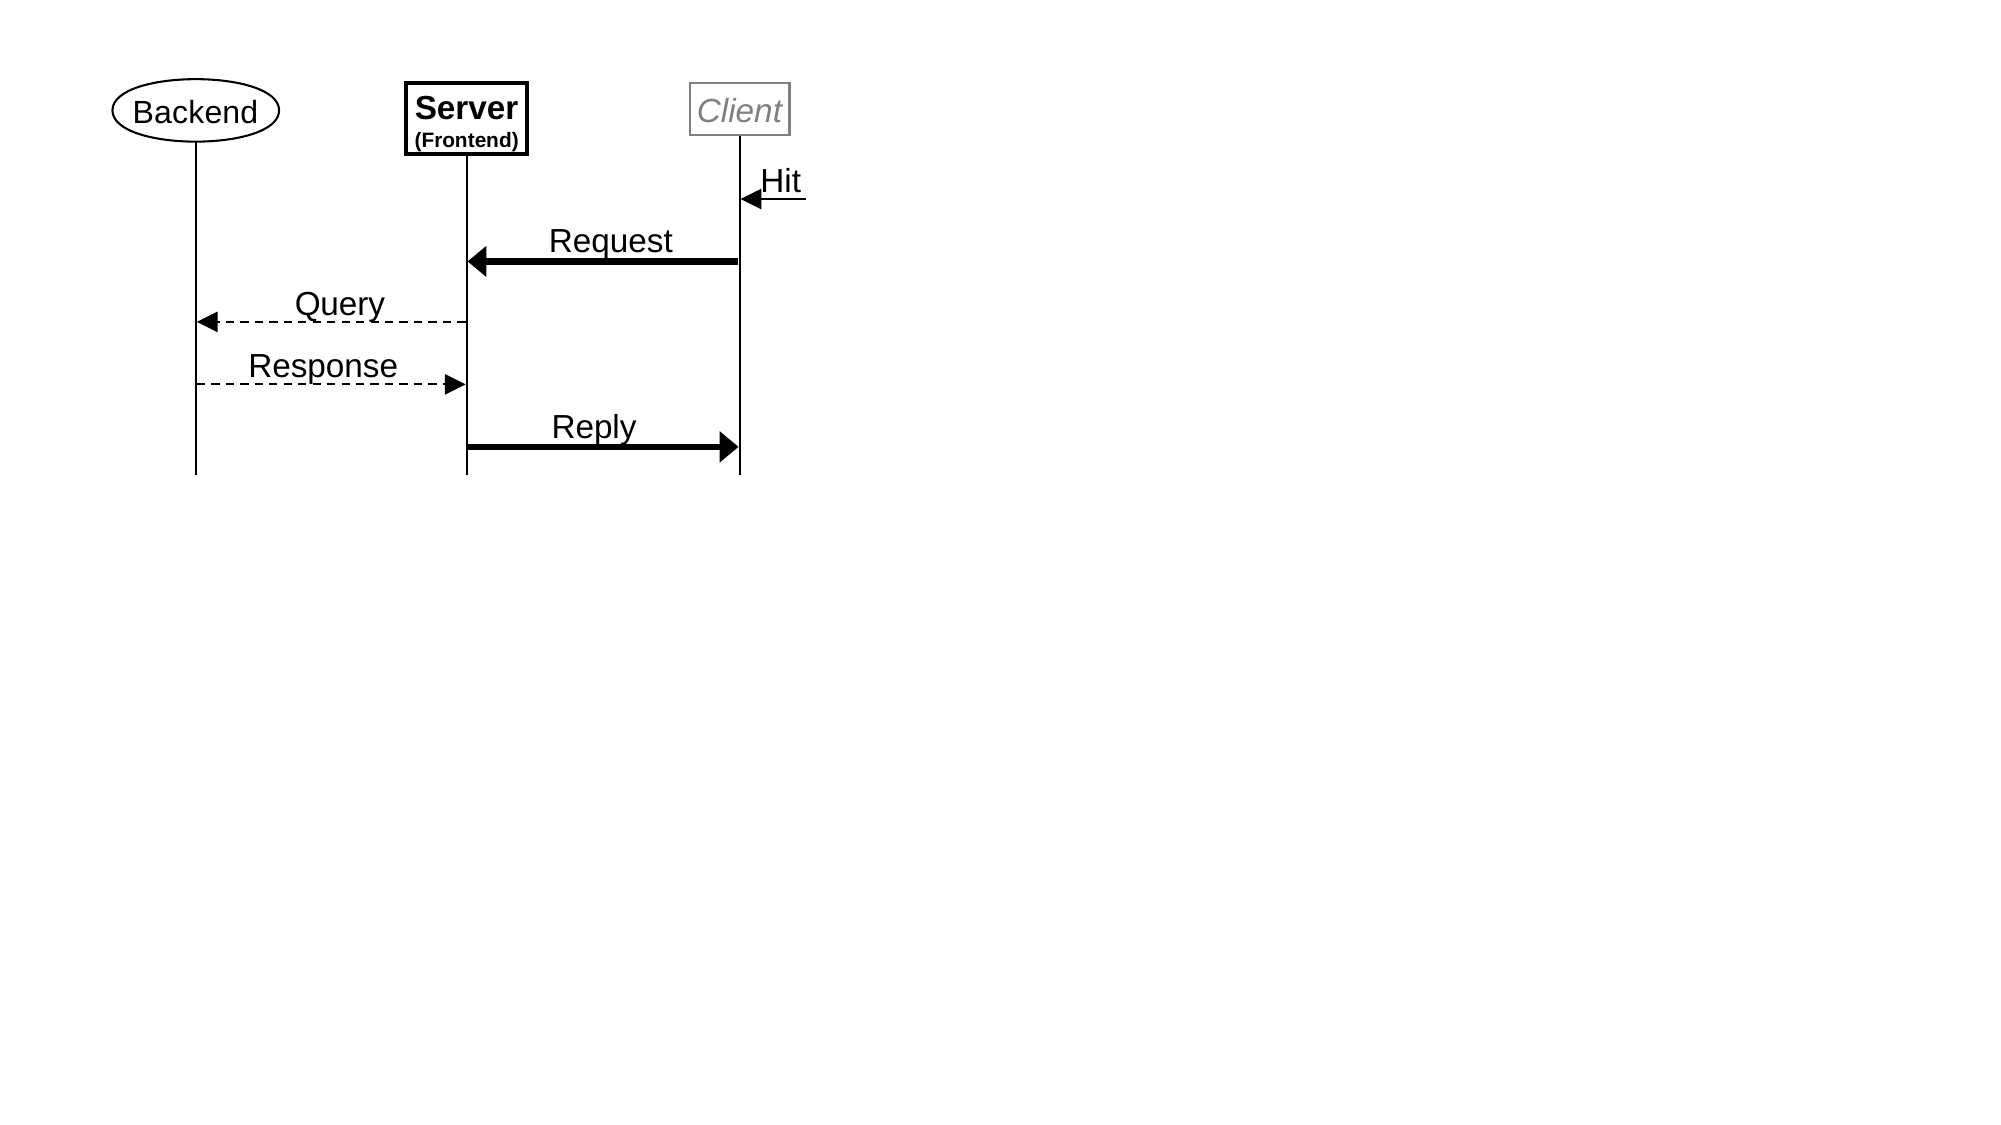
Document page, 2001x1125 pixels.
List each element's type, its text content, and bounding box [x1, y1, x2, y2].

text_box Server (Frontend) [406, 83, 527, 155]
text_box Backend [126, 83, 265, 138]
text_box Reply [549, 406, 639, 444]
text_box [265, 91, 280, 130]
text_box [152, 138, 240, 143]
text_box Request [546, 220, 676, 258]
text_box Client [689, 83, 790, 136]
text_box Query [292, 283, 388, 321]
text_box [151, 78, 241, 83]
text_box [111, 91, 126, 129]
text_box [74, 74, 838, 475]
text_box Response [246, 345, 401, 384]
text_box Hit [758, 160, 804, 198]
